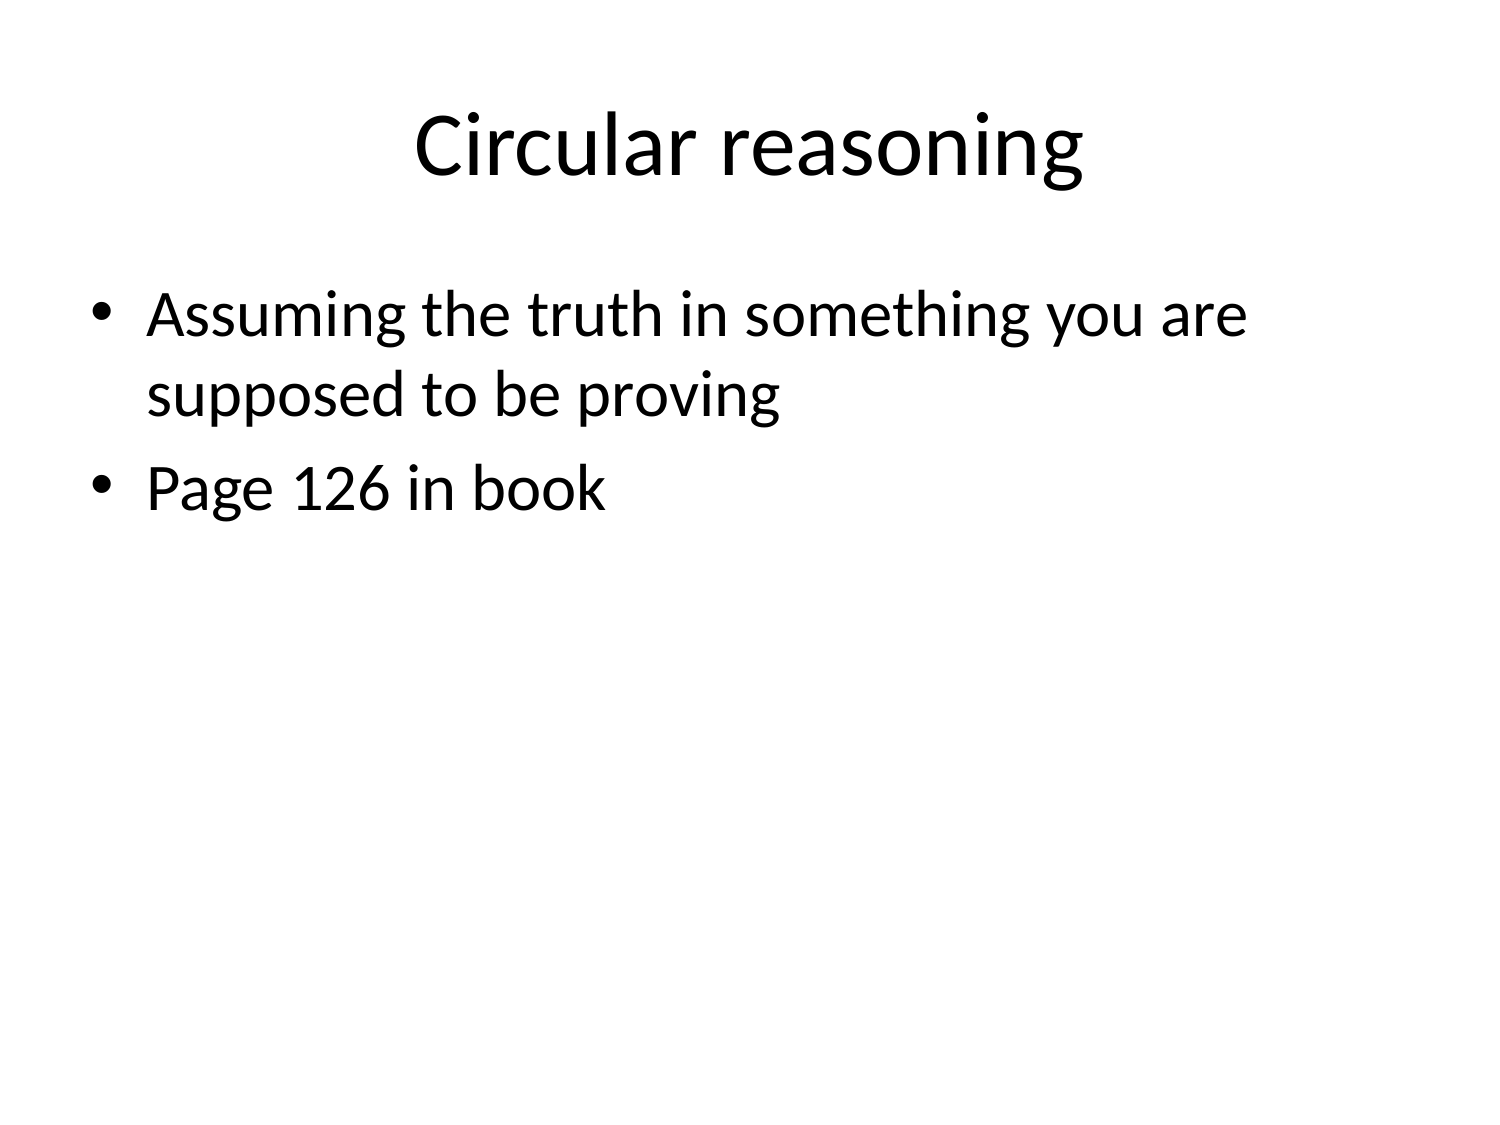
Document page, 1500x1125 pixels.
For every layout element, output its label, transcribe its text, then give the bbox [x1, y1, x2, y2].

list Assuming the truth in something you are supposed to be proving Page 126 in book [75, 262, 1425, 1005]
title Circular reasoning [75, 45, 1425, 233]
